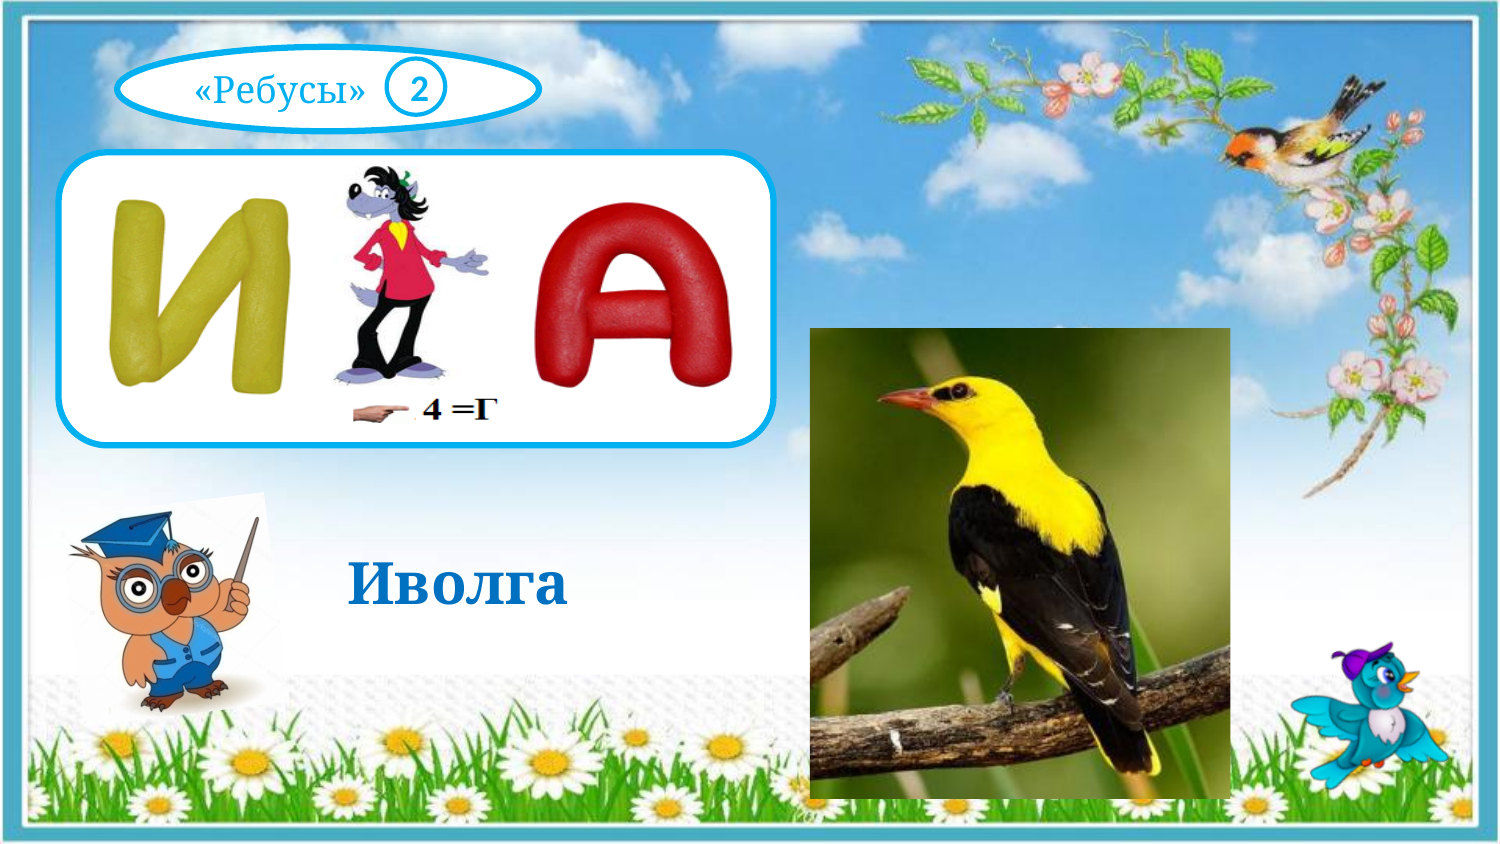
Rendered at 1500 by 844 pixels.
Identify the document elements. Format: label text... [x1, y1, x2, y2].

text_box 2 [384, 56, 448, 117]
text_box «Ребусы» [117, 46, 539, 132]
text_box Иволга [332, 539, 585, 624]
picture [0, 0, 1500, 844]
